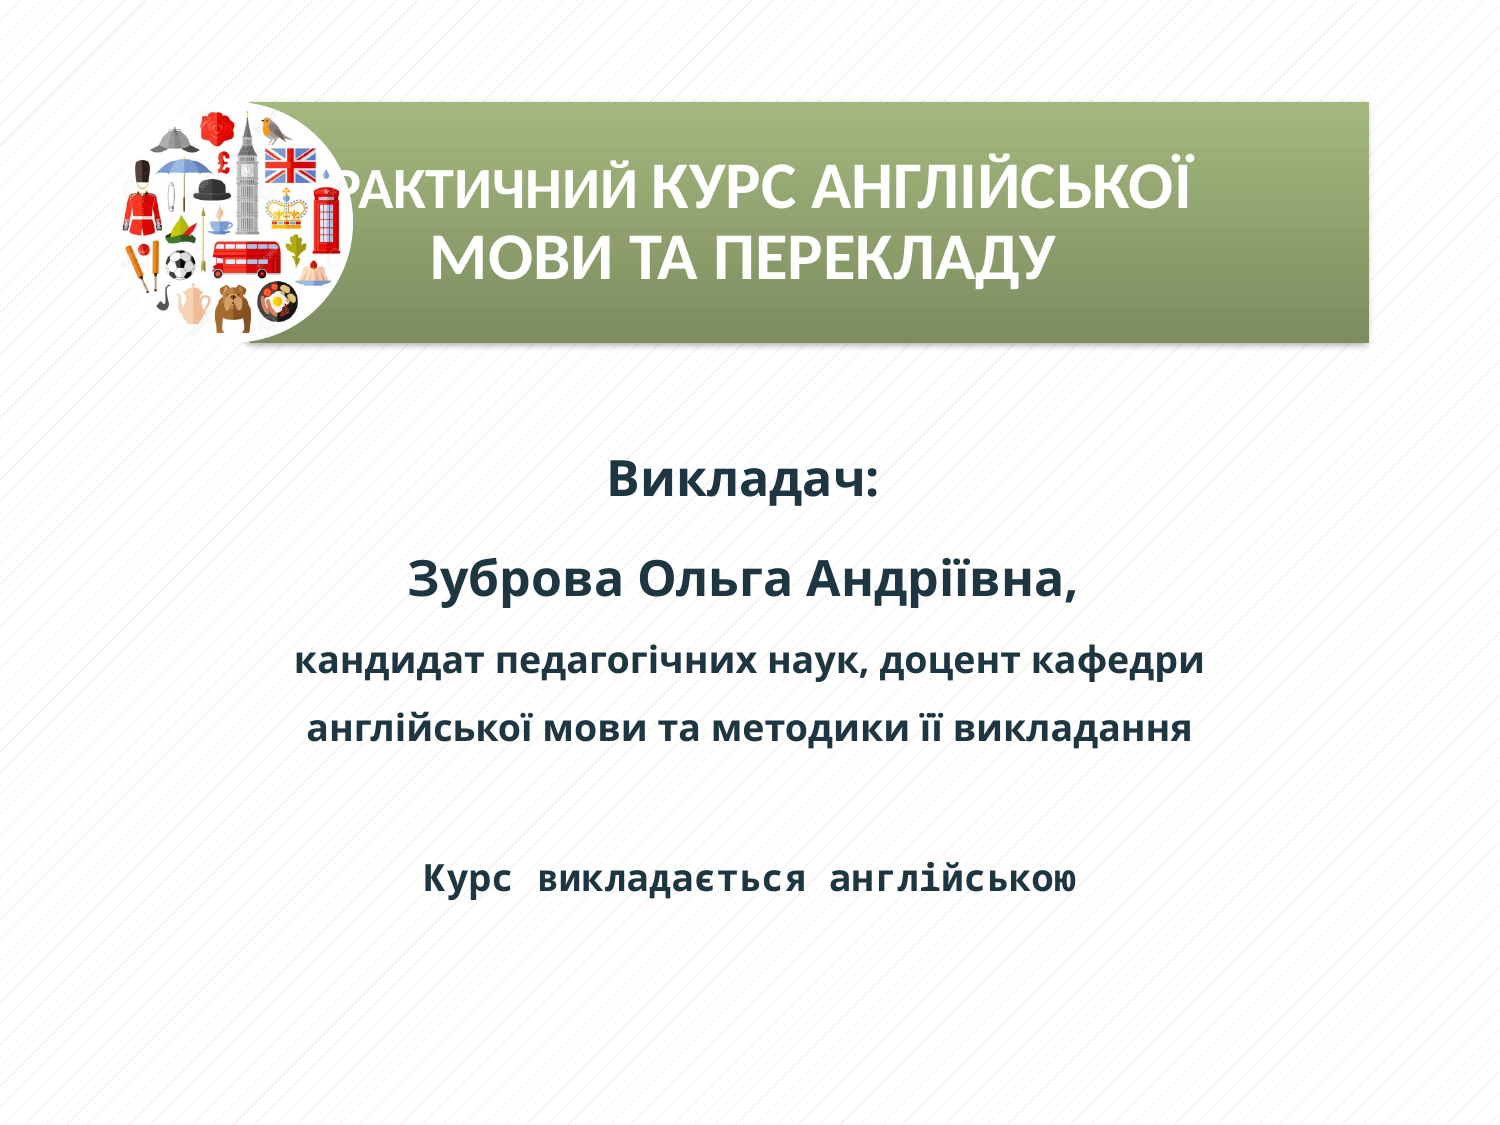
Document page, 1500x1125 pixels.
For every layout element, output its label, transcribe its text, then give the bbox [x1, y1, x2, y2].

subtitle Викладач: Зуброва Ольга Андріївна, кандидат педагогічних наук, доцент кафедри англійської мови та методики її викладання Курс викладається англійською [225, 408, 1275, 925]
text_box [111, 101, 1388, 344]
